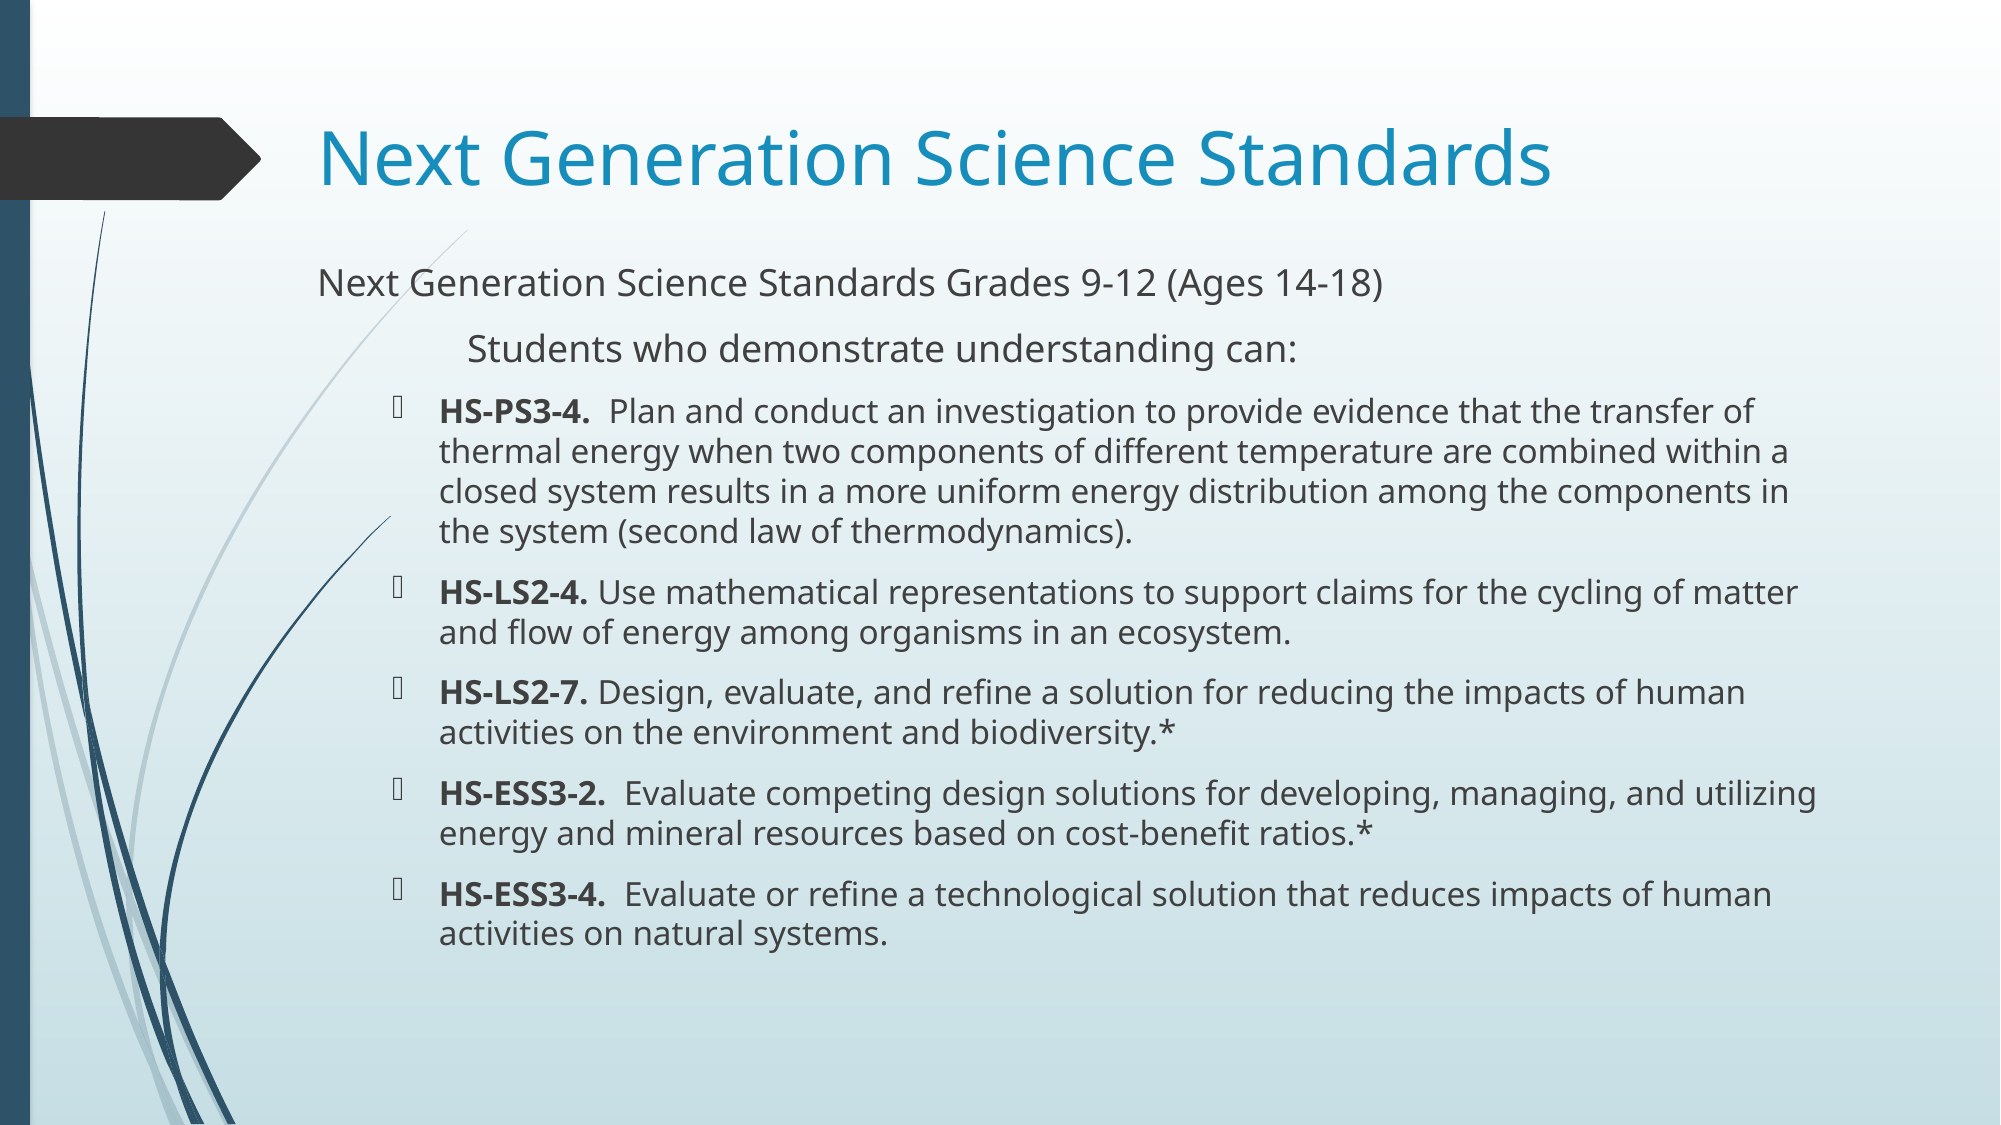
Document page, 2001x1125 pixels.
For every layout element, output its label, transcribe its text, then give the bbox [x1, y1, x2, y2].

text_box Next Generation Science Standards Grades 9-12 (Ages 14-18) Students who demonstrate understanding can: HS-PS3-4. Plan and conduct an investigation to provide evidence that the transfer of thermal energy when two components of different temperature are combined within a closed system results in a more uniform energy distribution among the components in the system (second law of thermodynamics). HS-LS2-4. Use mathematical representations to support claims for the cycling of matter and flow of energy among organisms in an ecosystem. HS-LS2-7. Design, evaluate, and refine a solution for reducing the impacts of human activities on the environment and biodiversity.* HS-ESS3-2. Evaluate competing design solutions for developing, managing, and utilizing energy and mineral resources based on cost-benefit ratios.* HS-ESS3-4. Evaluate or refine a technological solution that reduces impacts of human activities on natural systems. [302, 251, 1835, 1027]
title Next Generation Science Standards [302, 102, 1877, 313]
